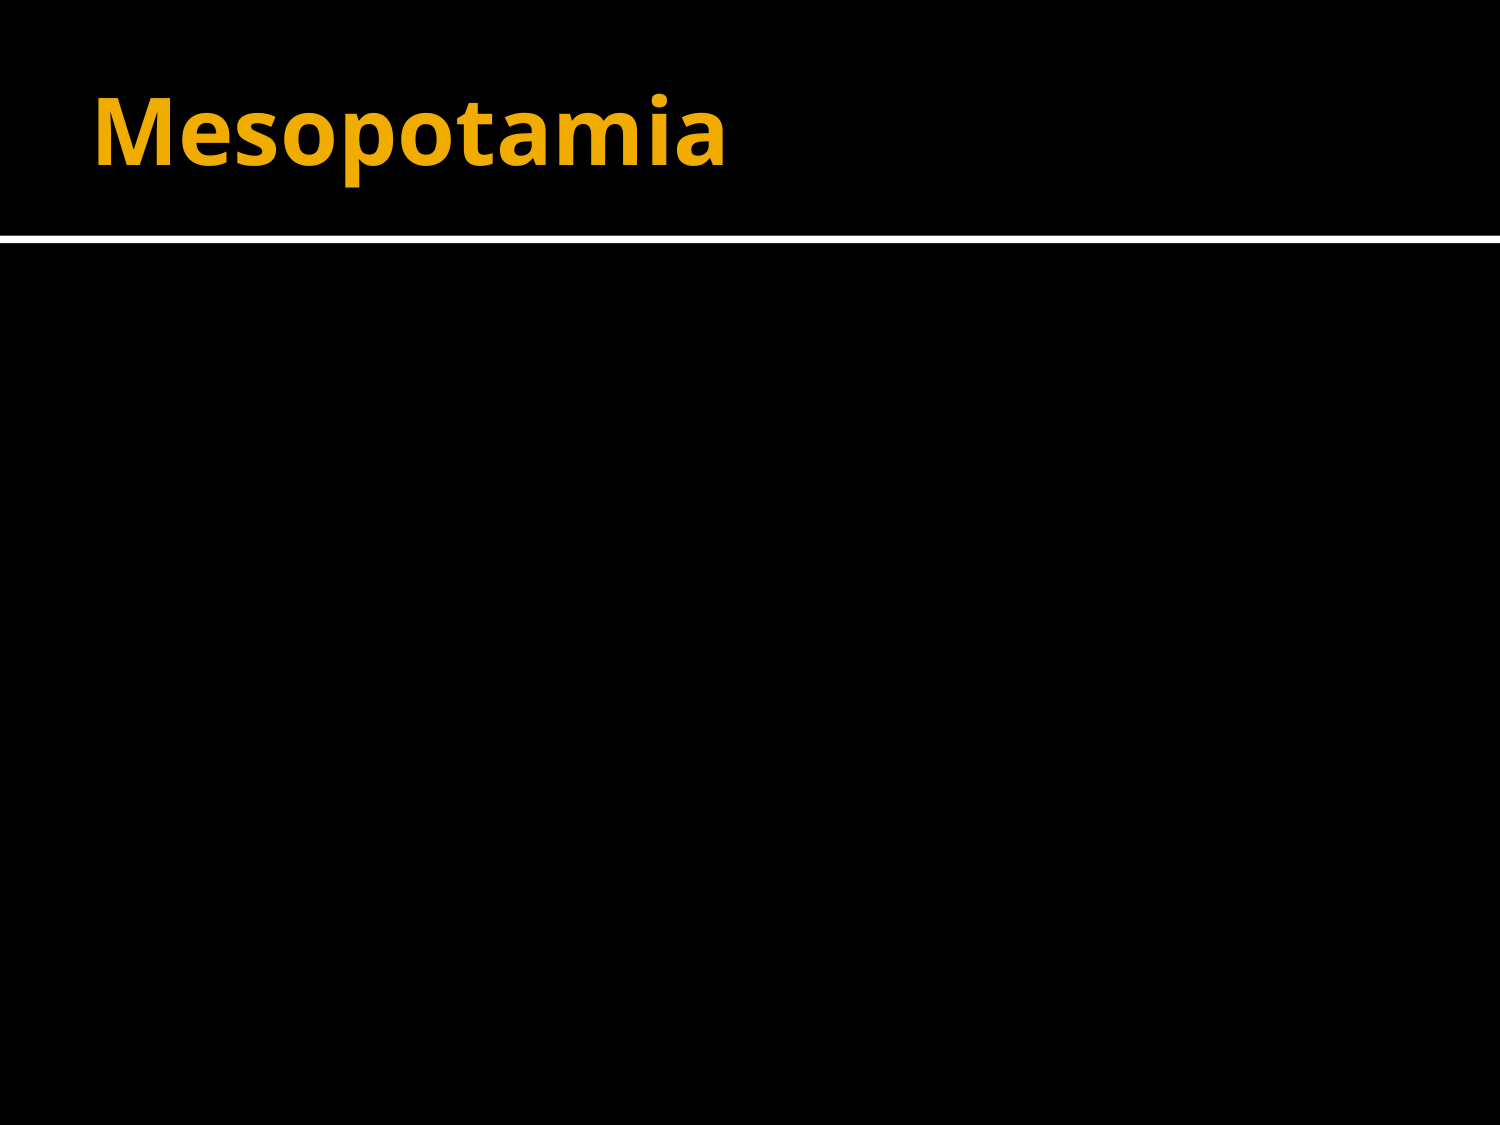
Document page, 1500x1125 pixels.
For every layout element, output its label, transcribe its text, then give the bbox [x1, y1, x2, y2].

title Mesopotamia [75, 25, 1425, 231]
